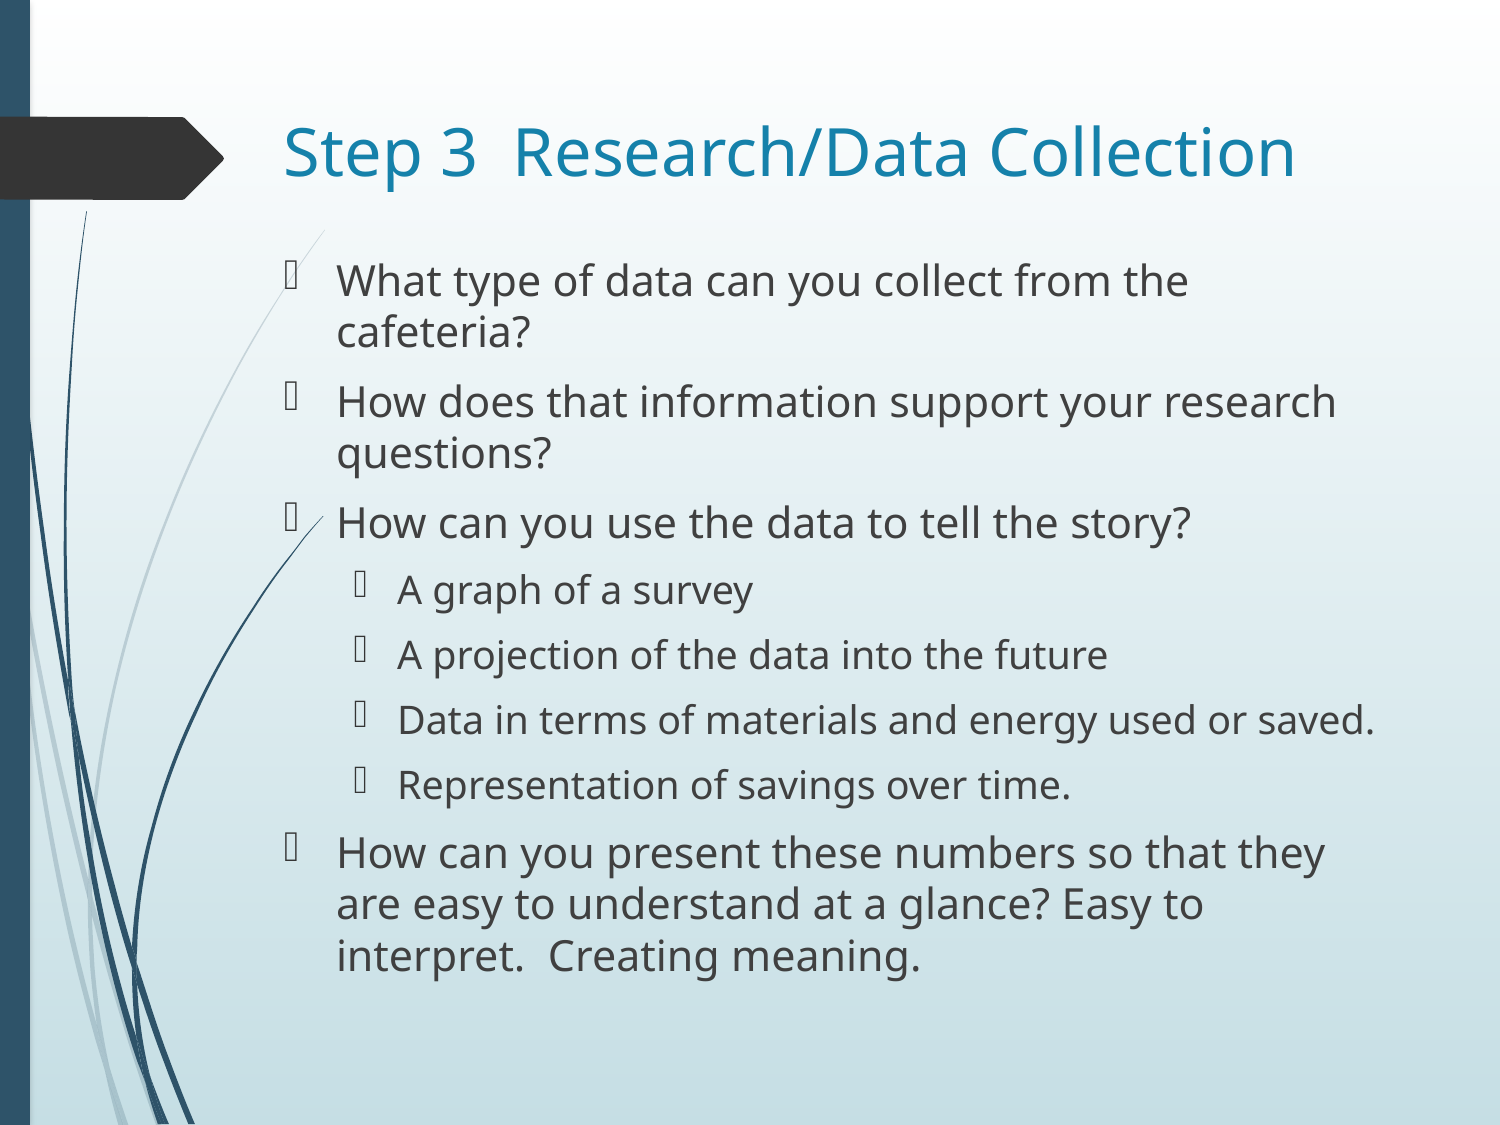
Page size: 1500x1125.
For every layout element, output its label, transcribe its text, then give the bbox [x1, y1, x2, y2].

title Step 3 Research/Data Collection [268, 102, 1400, 245]
list What type of data can you collect from the cafeteria? How does that information support your research questions? How can you use the data to tell the story? A graph of a survey A projection of the data into the future Data in terms of materials and energy used or saved. Representation of savings over time. How can you present these numbers so that they are easy to understand at a glance? Easy to interpret. Creating meaning. [268, 245, 1400, 1028]
